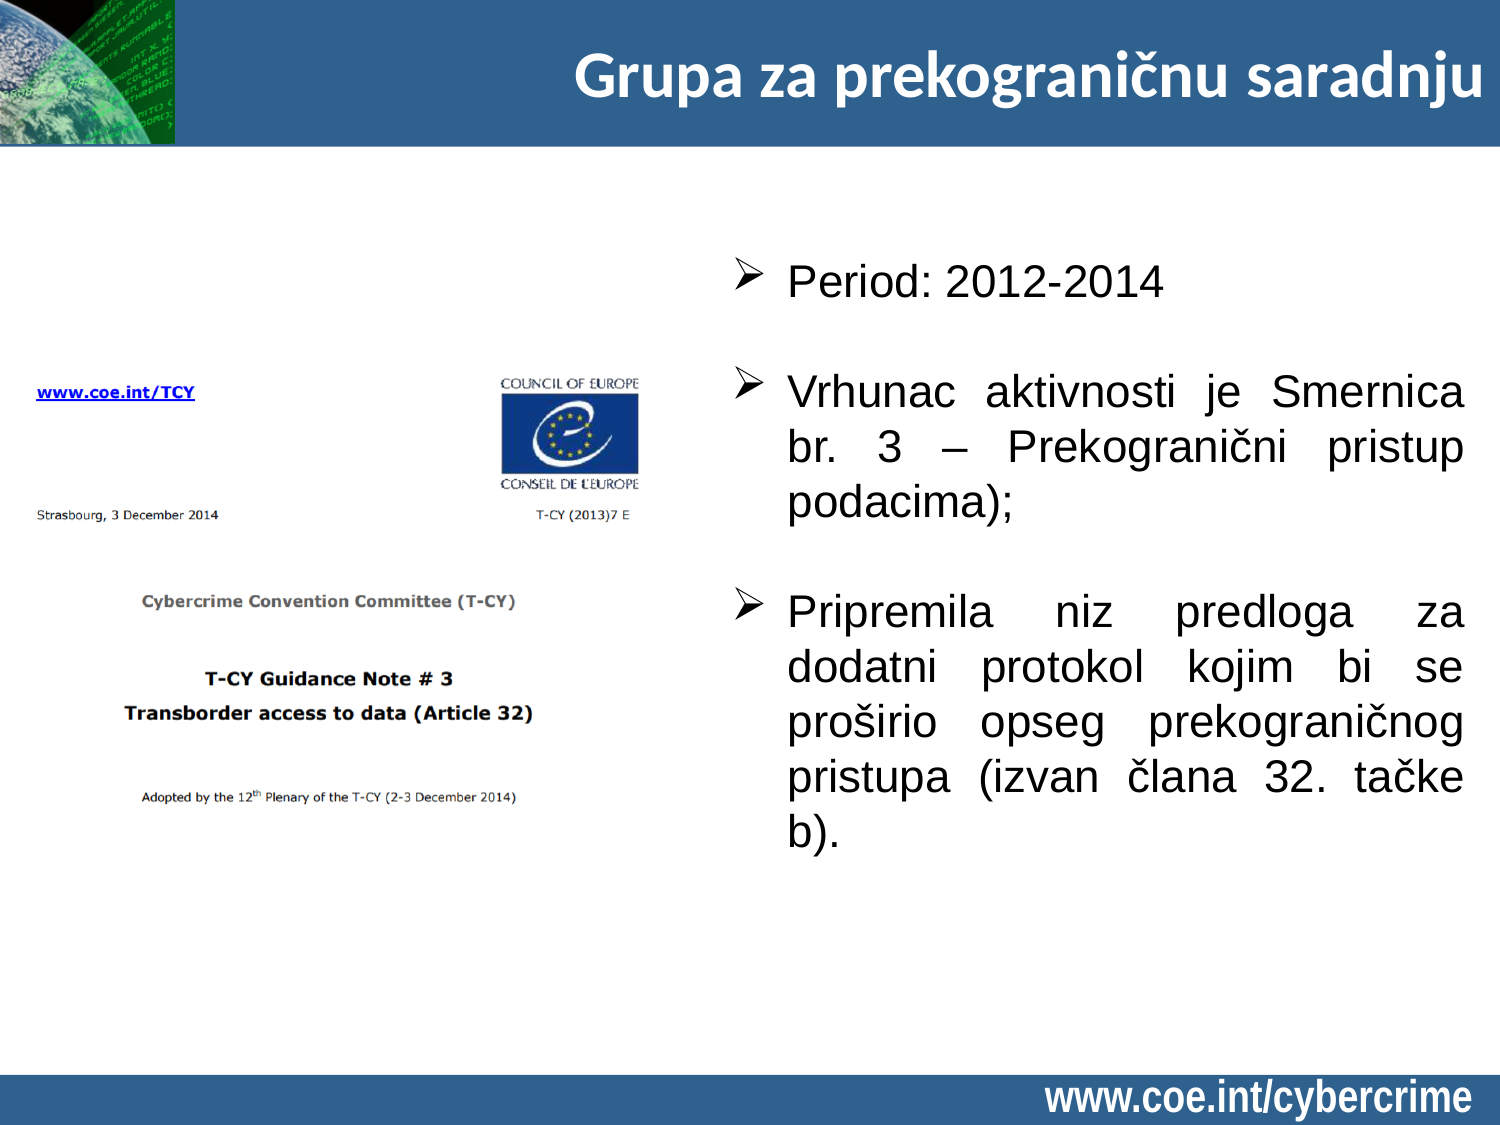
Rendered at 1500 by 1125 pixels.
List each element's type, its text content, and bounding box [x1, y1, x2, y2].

text_box [0, 1073, 1030, 1125]
text_box Period: 2012-2014 Vrhunac aktivnosti je Smernica br. 3 – Prekogranični pristup podacima); Pripremila niz predloga za dodatni protokol kojim bi se proširio opseg prekograničnog pristupa (izvan člana 32. tačke b). [716, 244, 1480, 919]
picture [30, 372, 650, 812]
picture [0, 0, 175, 144]
text_box Grupa za prekograničnu saradnju [177, 0, 1500, 149]
text_box www.coe.int/cybercrime [1030, 1059, 1500, 1125]
